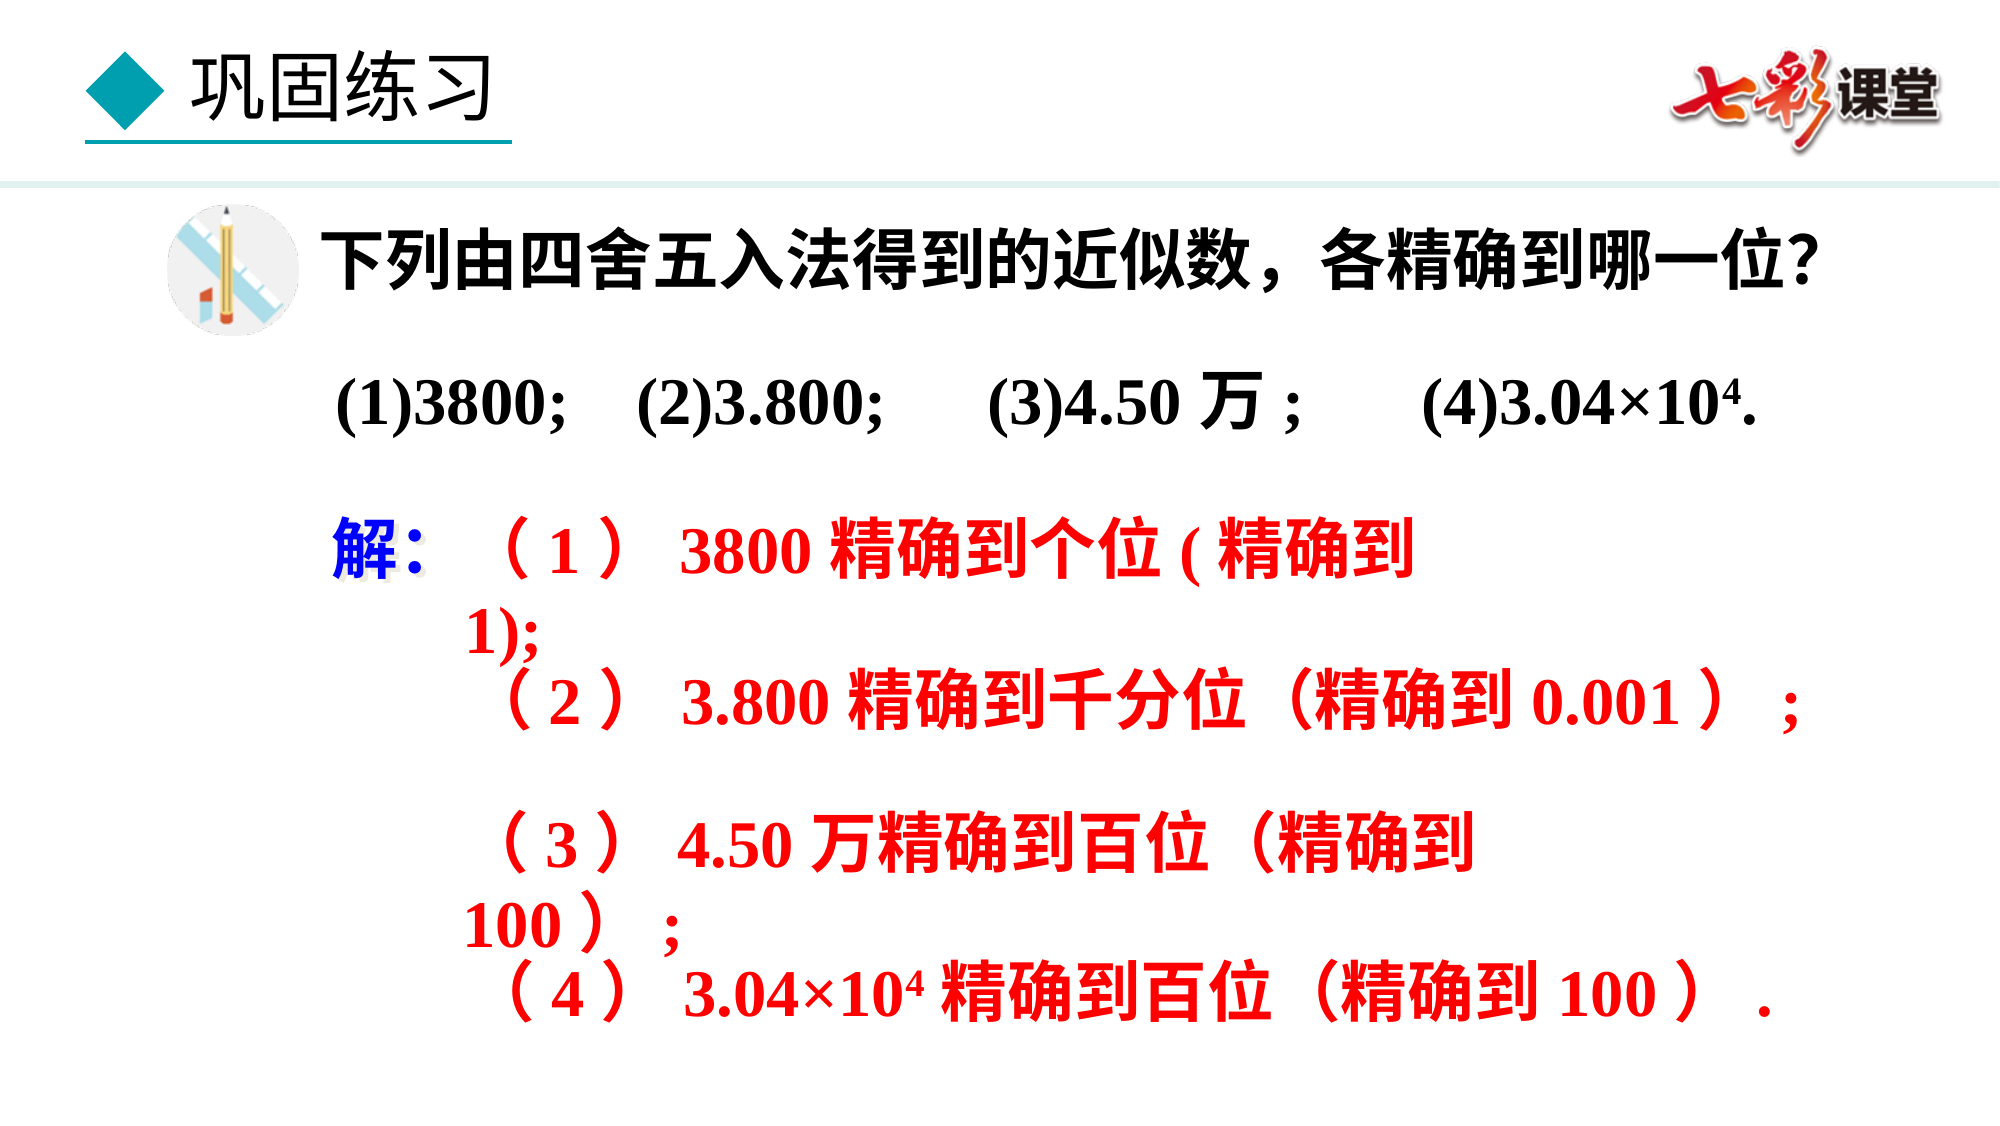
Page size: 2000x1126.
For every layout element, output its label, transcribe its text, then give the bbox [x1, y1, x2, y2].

text_box (1)3800; (2)3.800; (3)4.50万; (4)3.04×104. [315, 347, 1938, 448]
text_box （1）3800精确到个位(精确到1); [444, 496, 1498, 677]
picture [1666, 42, 1948, 157]
text_box 下列由四舍五入法得到的近似数，各精确到哪一位？ [302, 207, 1901, 308]
text_box （4）3.04×104精确到百位（精确到100）. [448, 940, 1854, 1040]
text_box 解： [311, 496, 444, 597]
picture [167, 204, 299, 336]
text_box （2）3.800精确到千分位（精确到0.001）; [446, 648, 1810, 828]
text_box （3）4.50万精确到百位（精确到100）; [442, 790, 1628, 971]
